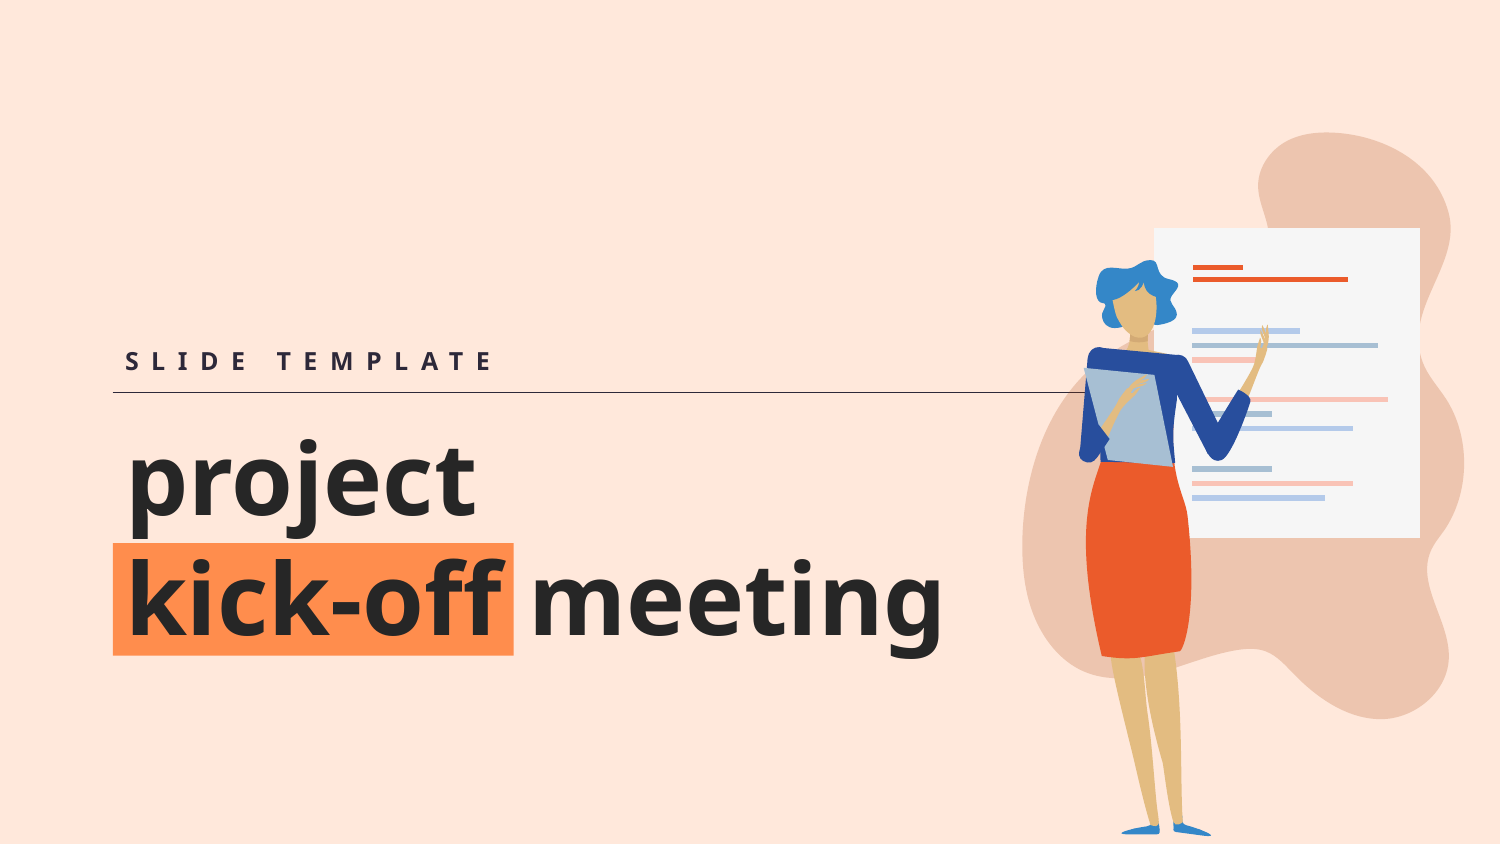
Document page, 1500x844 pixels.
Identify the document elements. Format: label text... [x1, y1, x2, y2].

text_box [1273, 227, 1421, 539]
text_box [974, 84, 1270, 837]
text_box [1273, 132, 1451, 307]
text_box project kick-off meeting [124, 415, 969, 656]
text_box [1273, 367, 1465, 720]
text_box [111, 541, 516, 658]
text_box SLIDE TEMPLATE [125, 345, 955, 376]
